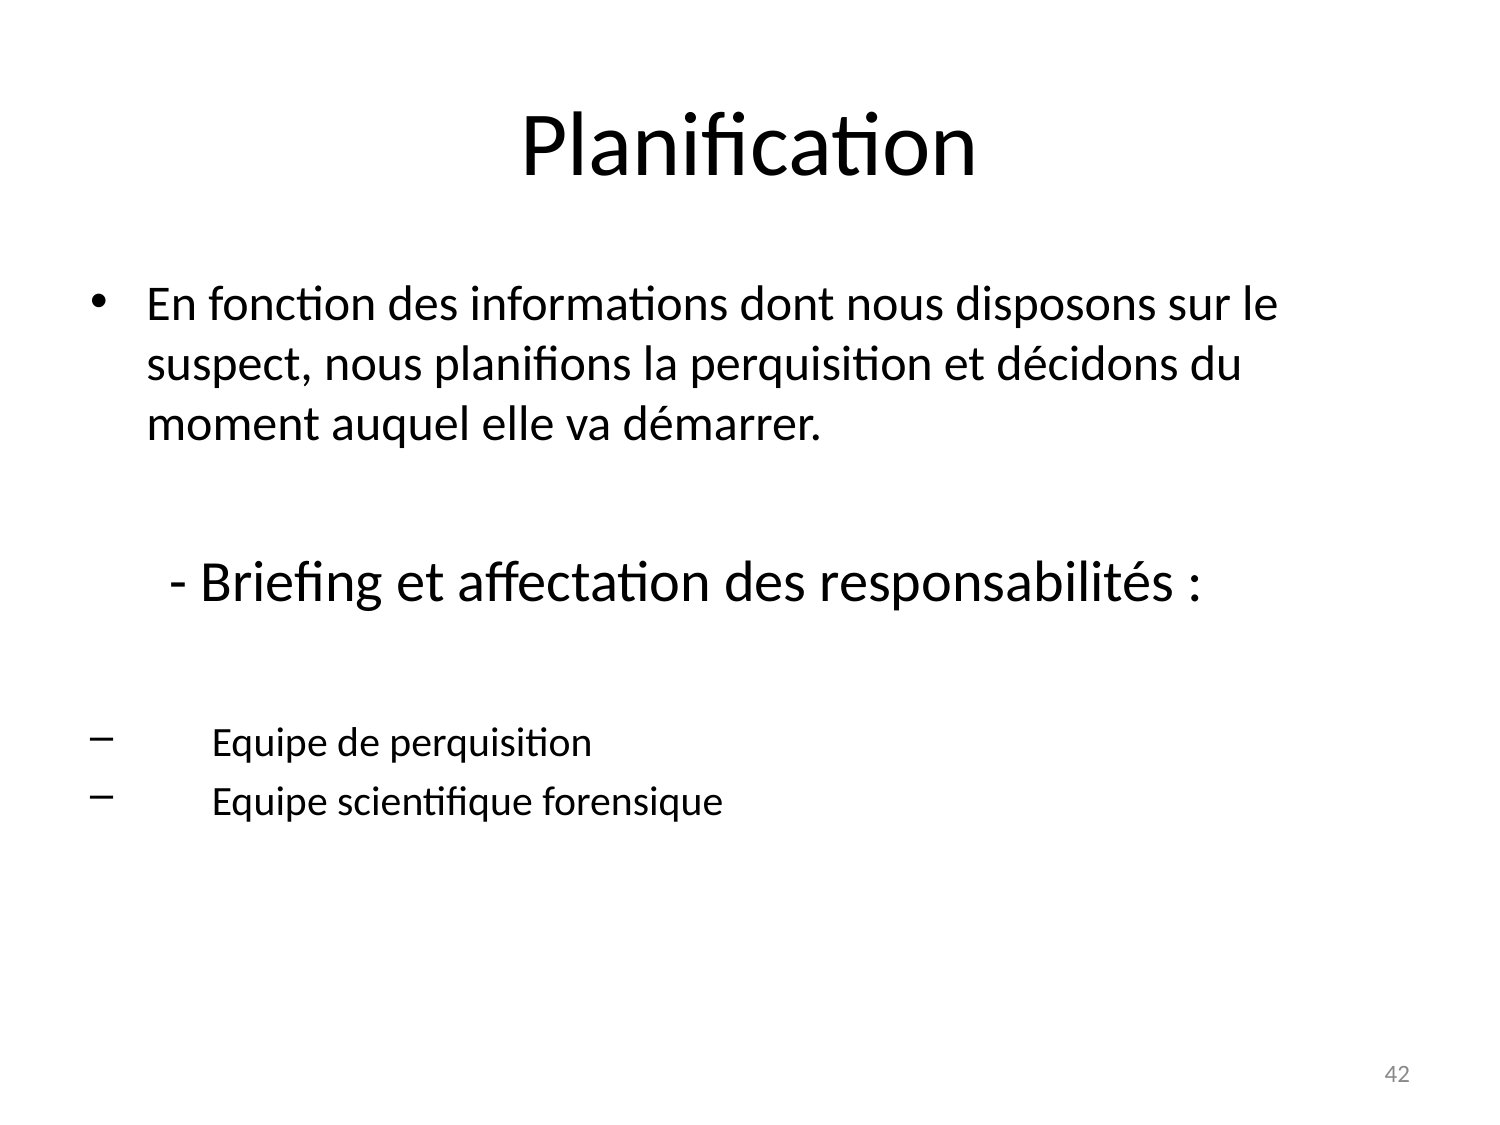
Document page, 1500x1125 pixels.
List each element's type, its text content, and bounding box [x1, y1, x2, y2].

list En fonction des informations dont nous disposons sur le suspect, nous planifions la perquisition et décidons du moment auquel elle va démarrer. - Briefing et affectation des responsabilités : Equipe de perquisition Equipe scientifique forensique [75, 262, 1425, 1005]
slide_number * [1074, 1042, 1425, 1103]
title Planification [75, 45, 1425, 233]
